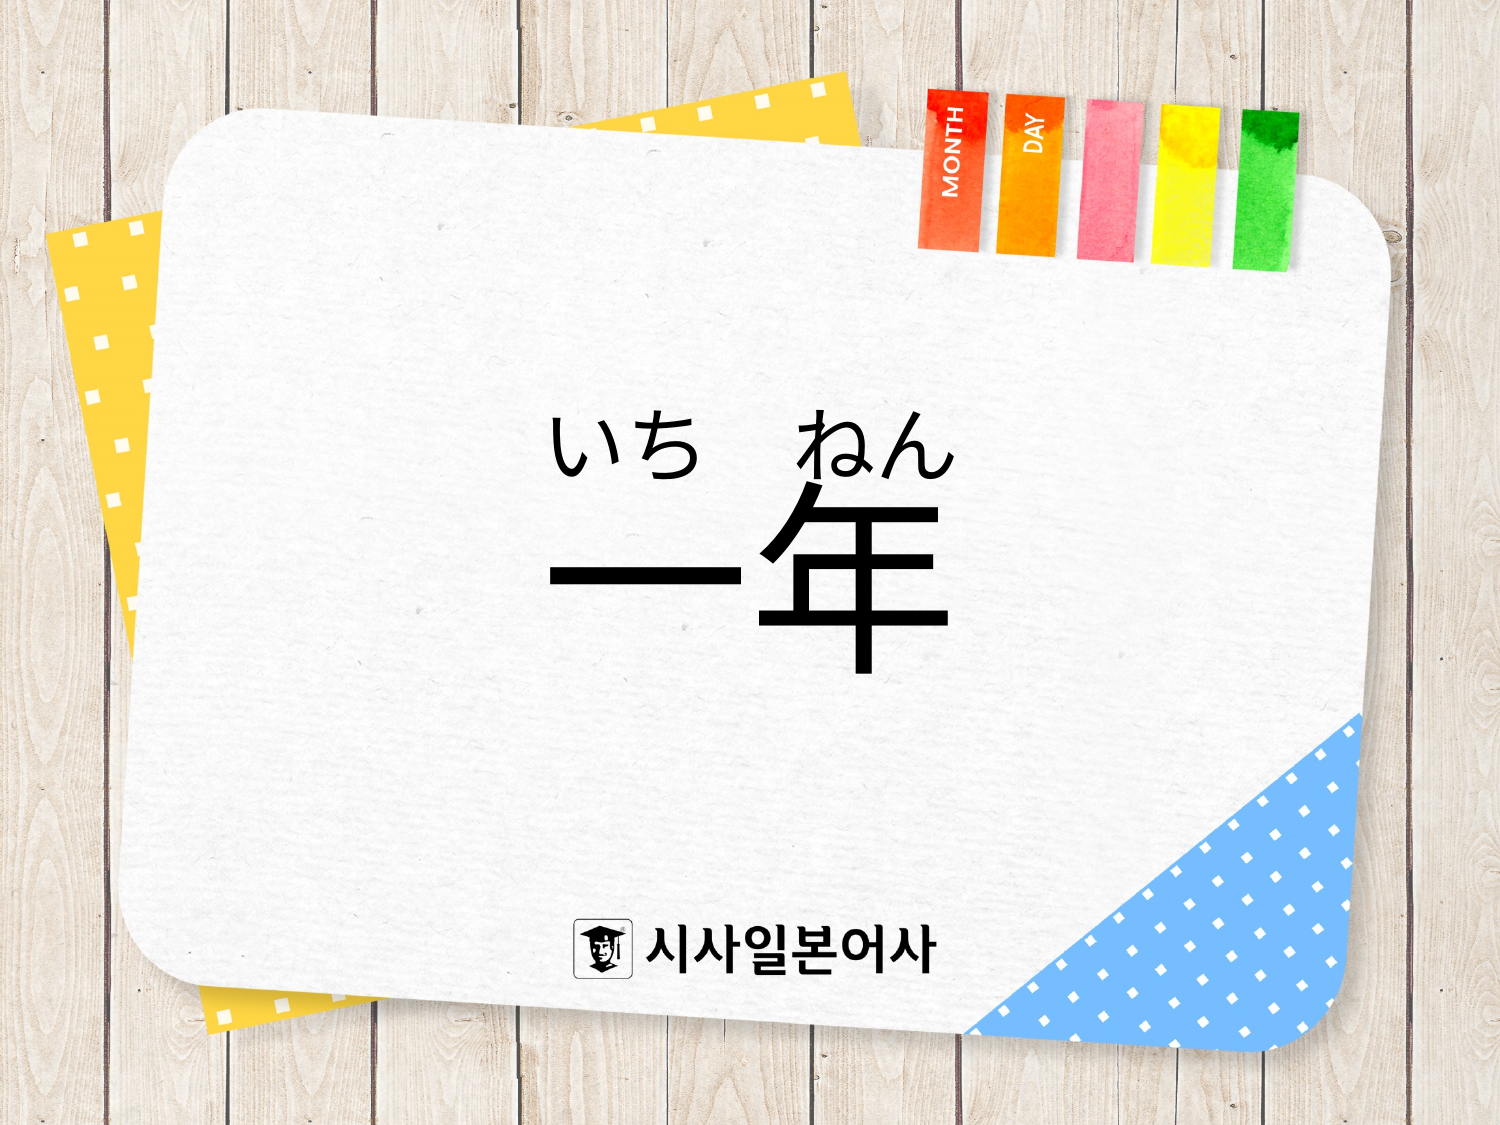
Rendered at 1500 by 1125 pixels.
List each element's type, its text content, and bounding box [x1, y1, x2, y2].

picture [0, 0, 1500, 1125]
title 一年 [75, 338, 1425, 811]
text_box いち ねん [528, 385, 974, 501]
